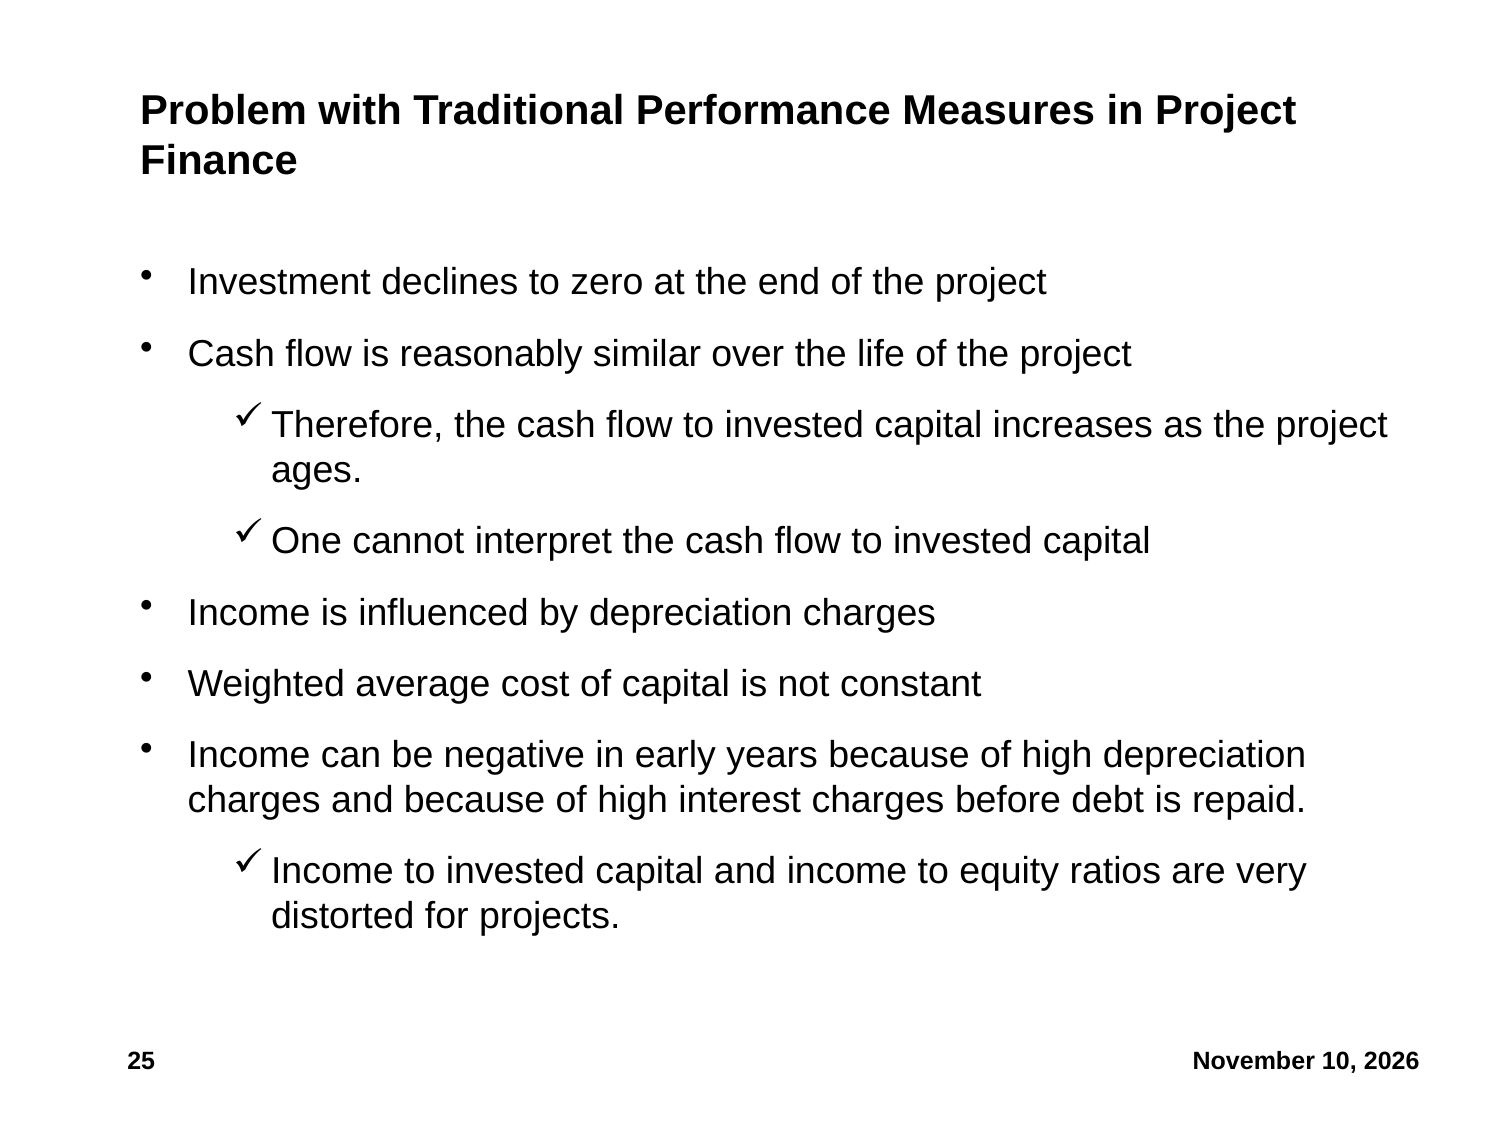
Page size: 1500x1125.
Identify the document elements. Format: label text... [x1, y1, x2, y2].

list Investment declines to zero at the end of the project Cash flow is reasonably similar over the life of the project Therefore, the cash flow to invested capital increases as the project ages. One cannot interpret the cash flow to invested capital Income is influenced by depreciation charges Weighted average cost of capital is not constant Income can be negative in early years because of high depreciation charges and because of high interest charges before debt is repaid. Income to invested capital and income to equity ratios are very distorted for projects. [124, 249, 1413, 1001]
title Problem with Traditional Performance Measures in Project Finance [124, 74, 1376, 226]
